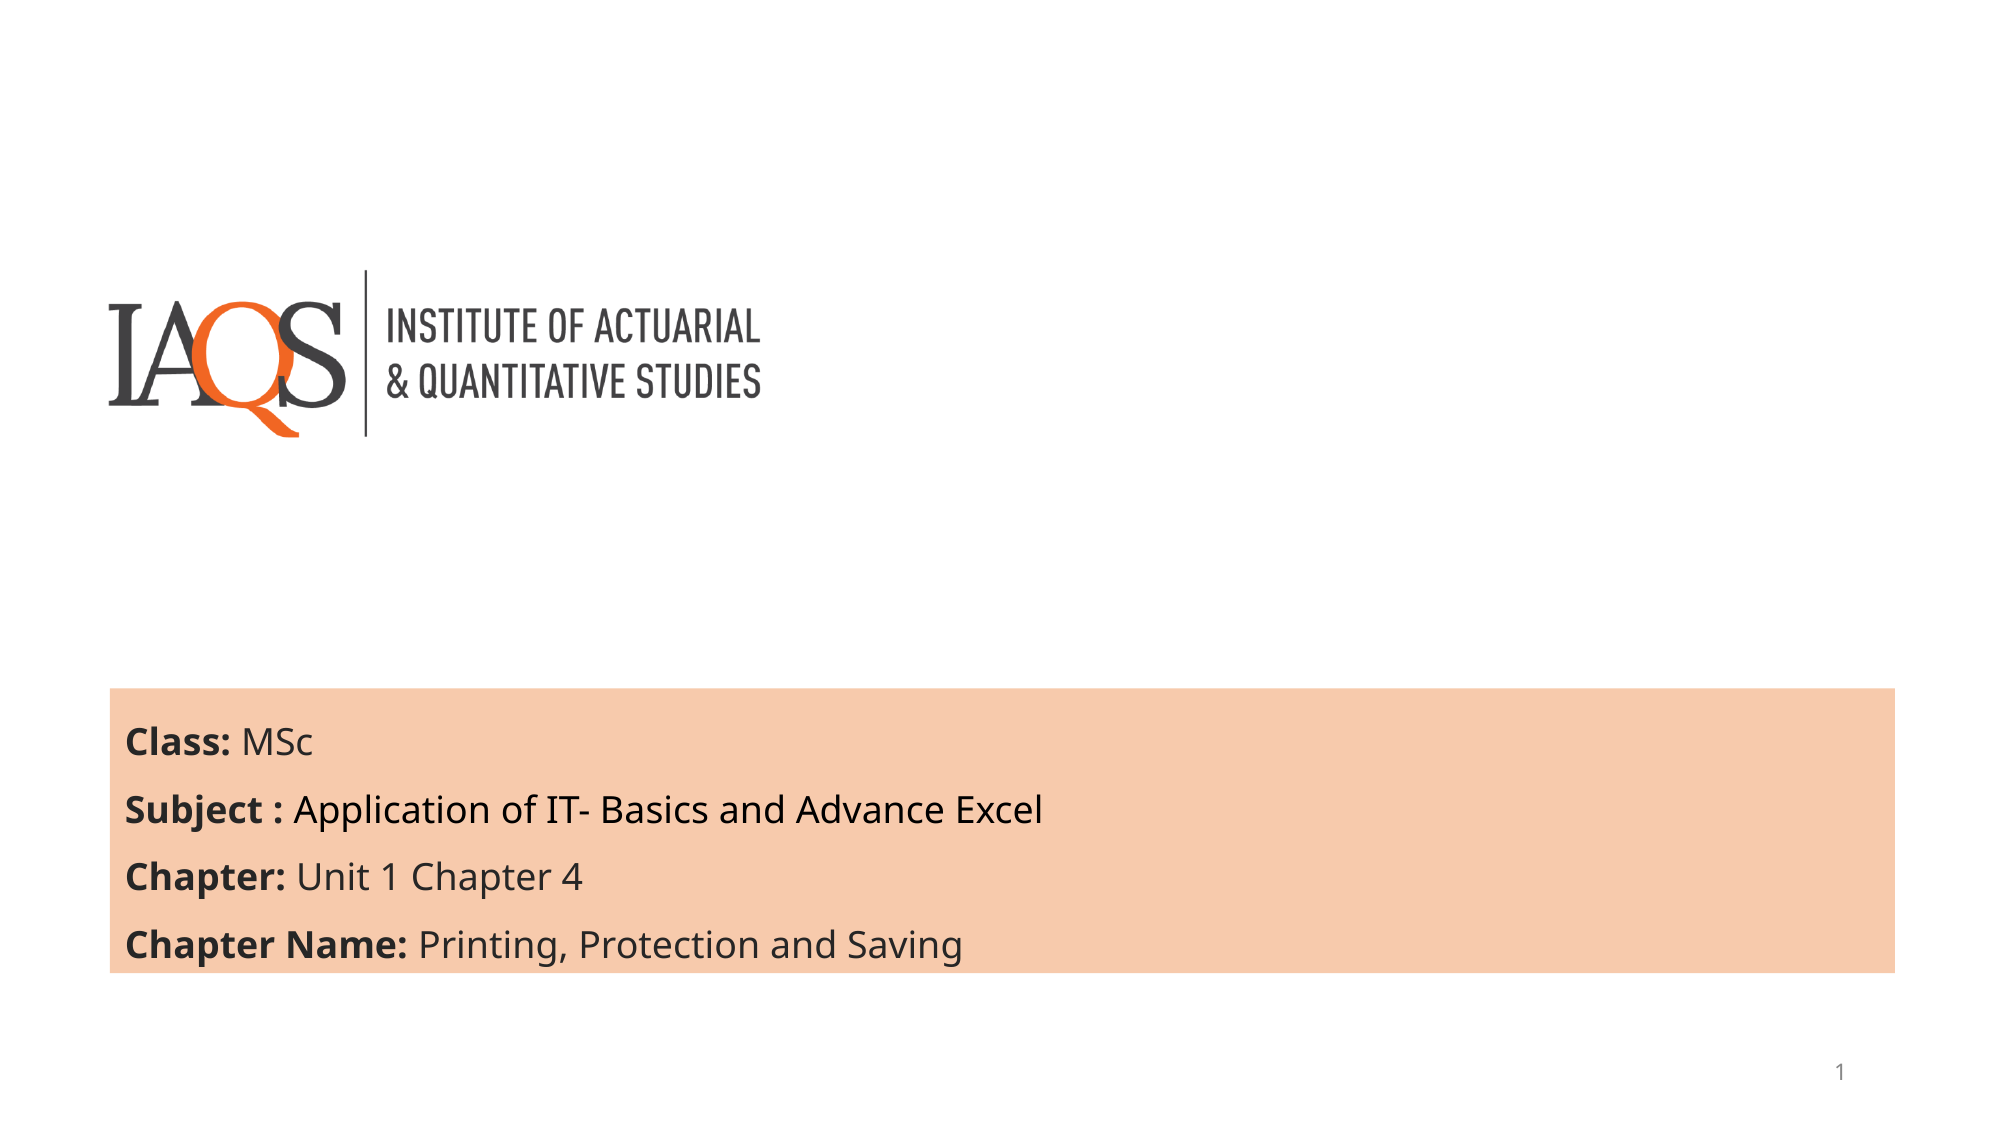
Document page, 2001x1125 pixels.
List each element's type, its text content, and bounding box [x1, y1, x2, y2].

text_box Class: MSc Subject : Application of IT- Basics and Advance Excel Chapter: Unit 1 Chapter 4 Chapter Name: Printing, Protection and Saving [109, 688, 1895, 974]
picture [67, 261, 801, 447]
slide_number ‹#› [1412, 1042, 1863, 1103]
